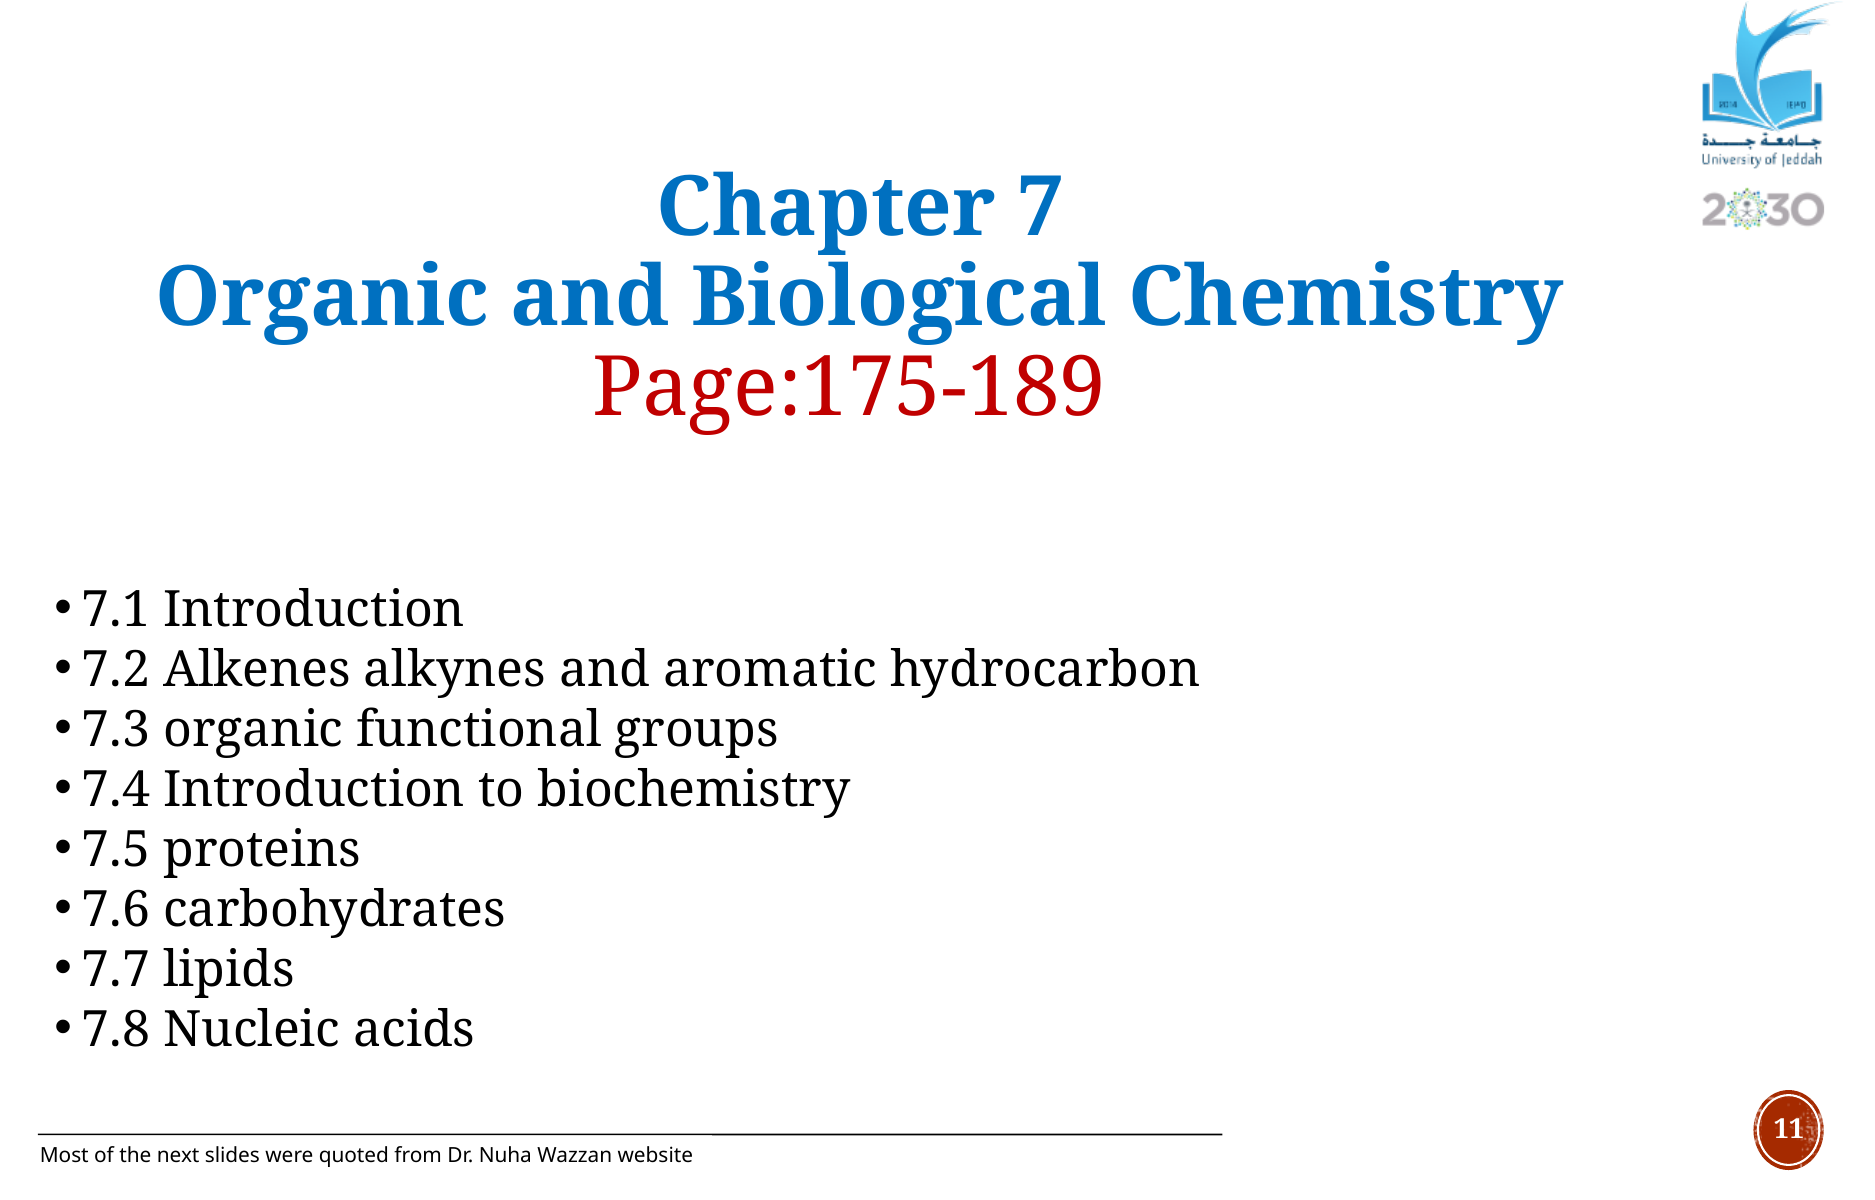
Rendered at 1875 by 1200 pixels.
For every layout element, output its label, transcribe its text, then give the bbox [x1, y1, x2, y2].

picture [1681, 1, 1846, 236]
text_box Most of the next slides were quoted from Dr. Nuha Wazzan website [25, 1134, 1386, 1175]
slide_number 11 [1739, 1097, 1838, 1162]
text_box Chapter 7 Organic and Biological Chemistry Page:175-189 [39, 155, 1682, 441]
text_box 7.1 Introduction 7.2 Alkenes alkynes and aromatic hydrocarbon 7.3 organic functional groups 7.4 Introduction to biochemistry 7.5 proteins 7.6 carbohydrates 7.7 lipids 7.8 Nucleic acids [39, 569, 1628, 1064]
